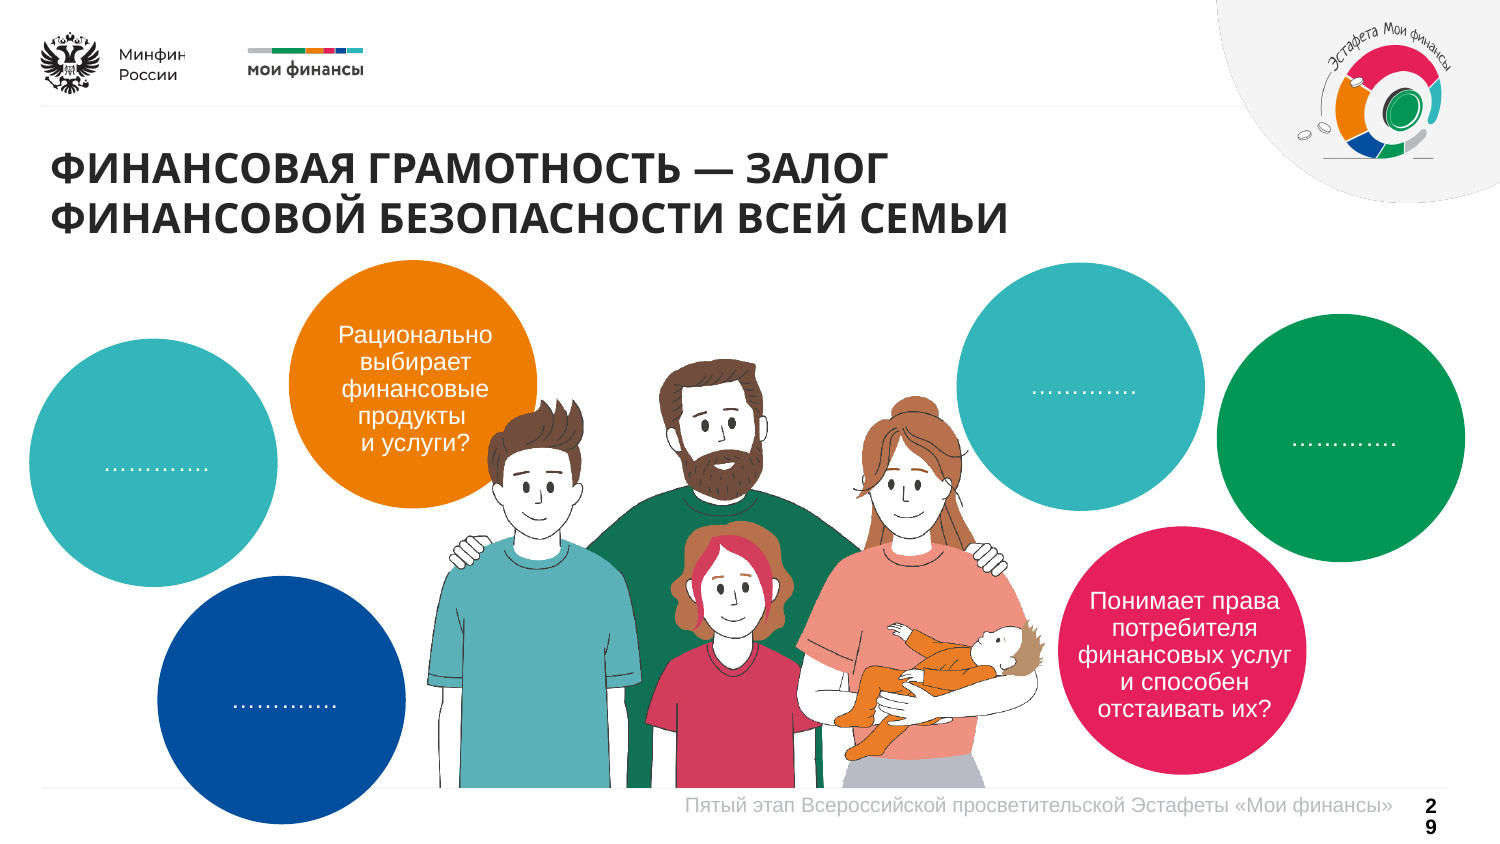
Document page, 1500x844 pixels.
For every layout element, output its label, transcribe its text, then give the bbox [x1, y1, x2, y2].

picture [354, 322, 1068, 788]
slide_number 29 [1416, 783, 1447, 827]
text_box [28, 338, 278, 588]
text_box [157, 575, 406, 825]
title ФИНАНСОВАЯ ГРАМОТНОСТЬ — ЗАЛОГ ФИНАНСОВОЙ БЕЗОПАСНОСТИ ВСЕЙ СЕМЬИ [50, 142, 1157, 230]
picture [1216, 0, 1500, 203]
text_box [288, 259, 538, 509]
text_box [956, 262, 1206, 512]
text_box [1057, 526, 1307, 775]
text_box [1216, 313, 1466, 563]
